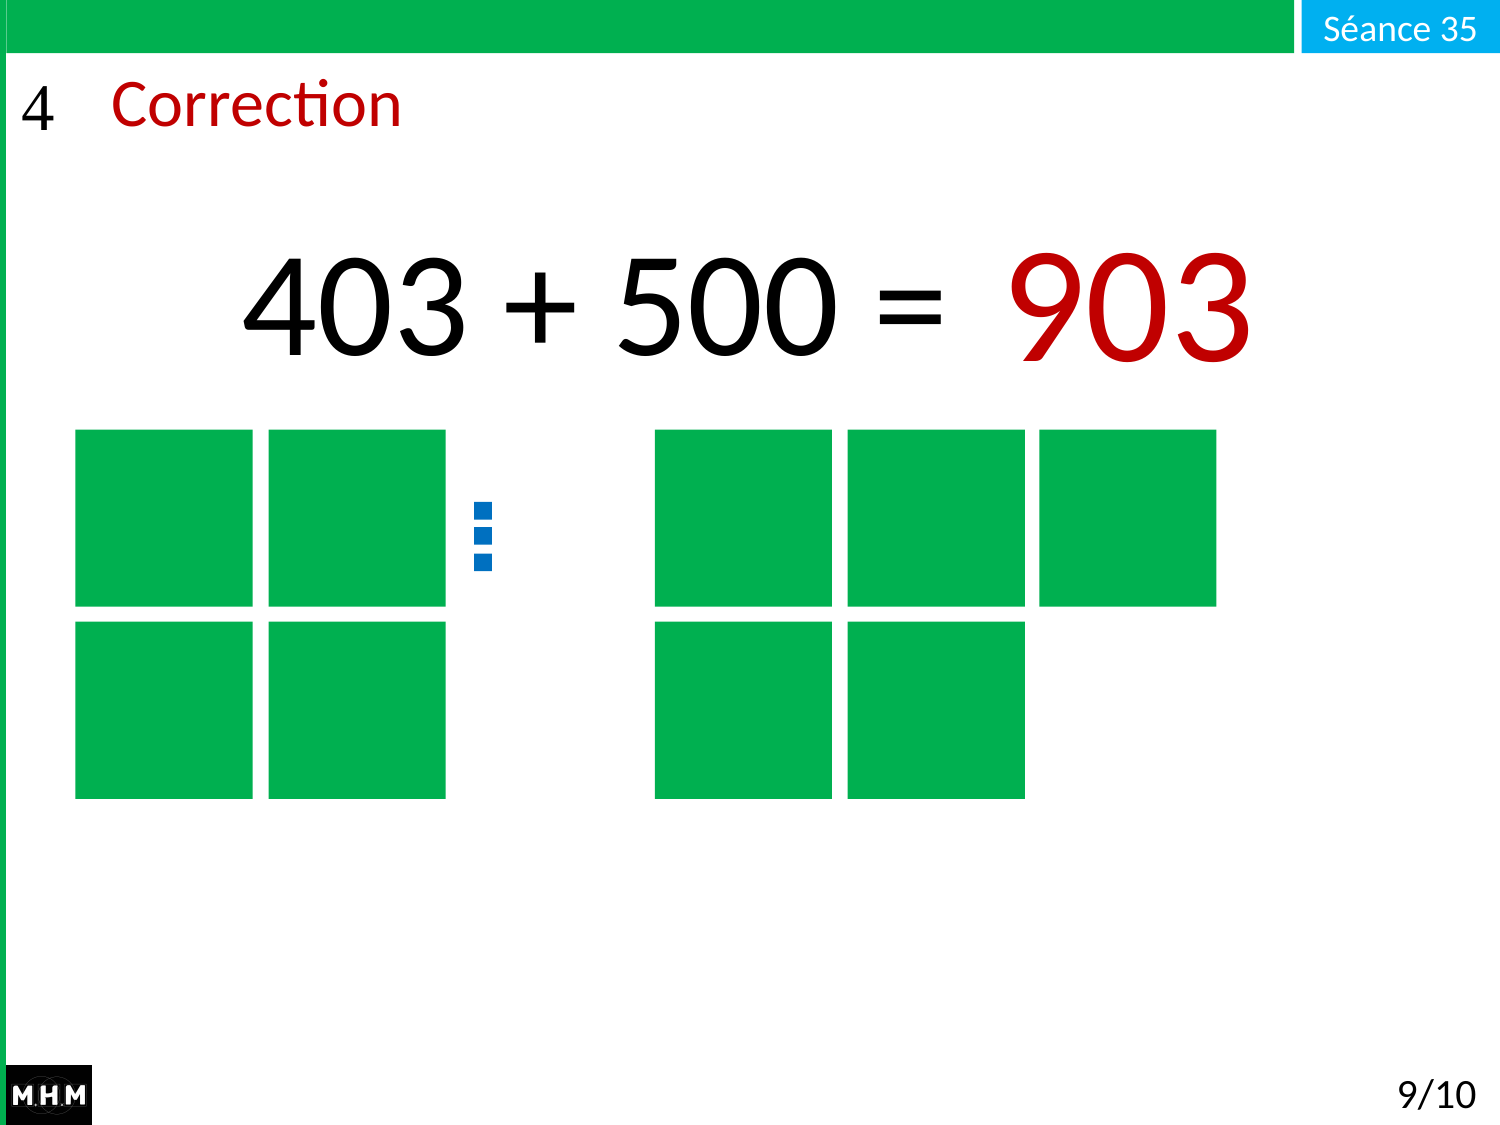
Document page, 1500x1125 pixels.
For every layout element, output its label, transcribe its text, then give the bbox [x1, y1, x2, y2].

text_box [654, 428, 833, 608]
text_box [847, 428, 1026, 608]
text_box [473, 526, 493, 546]
list 9/10 [1373, 1064, 1500, 1125]
text_box [473, 501, 493, 521]
text_box [654, 621, 833, 800]
title Correction [96, 60, 1391, 150]
text_box [268, 428, 447, 608]
picture [6, 1065, 92, 1125]
text_box [74, 428, 254, 608]
text_box [74, 621, 254, 800]
text_box 403 + 500 = … [227, 197, 965, 393]
text_box [268, 621, 447, 800]
text_box 903 [965, 187, 1291, 403]
text_box [473, 553, 493, 572]
text_box [1038, 428, 1217, 608]
text_box [847, 621, 1026, 800]
